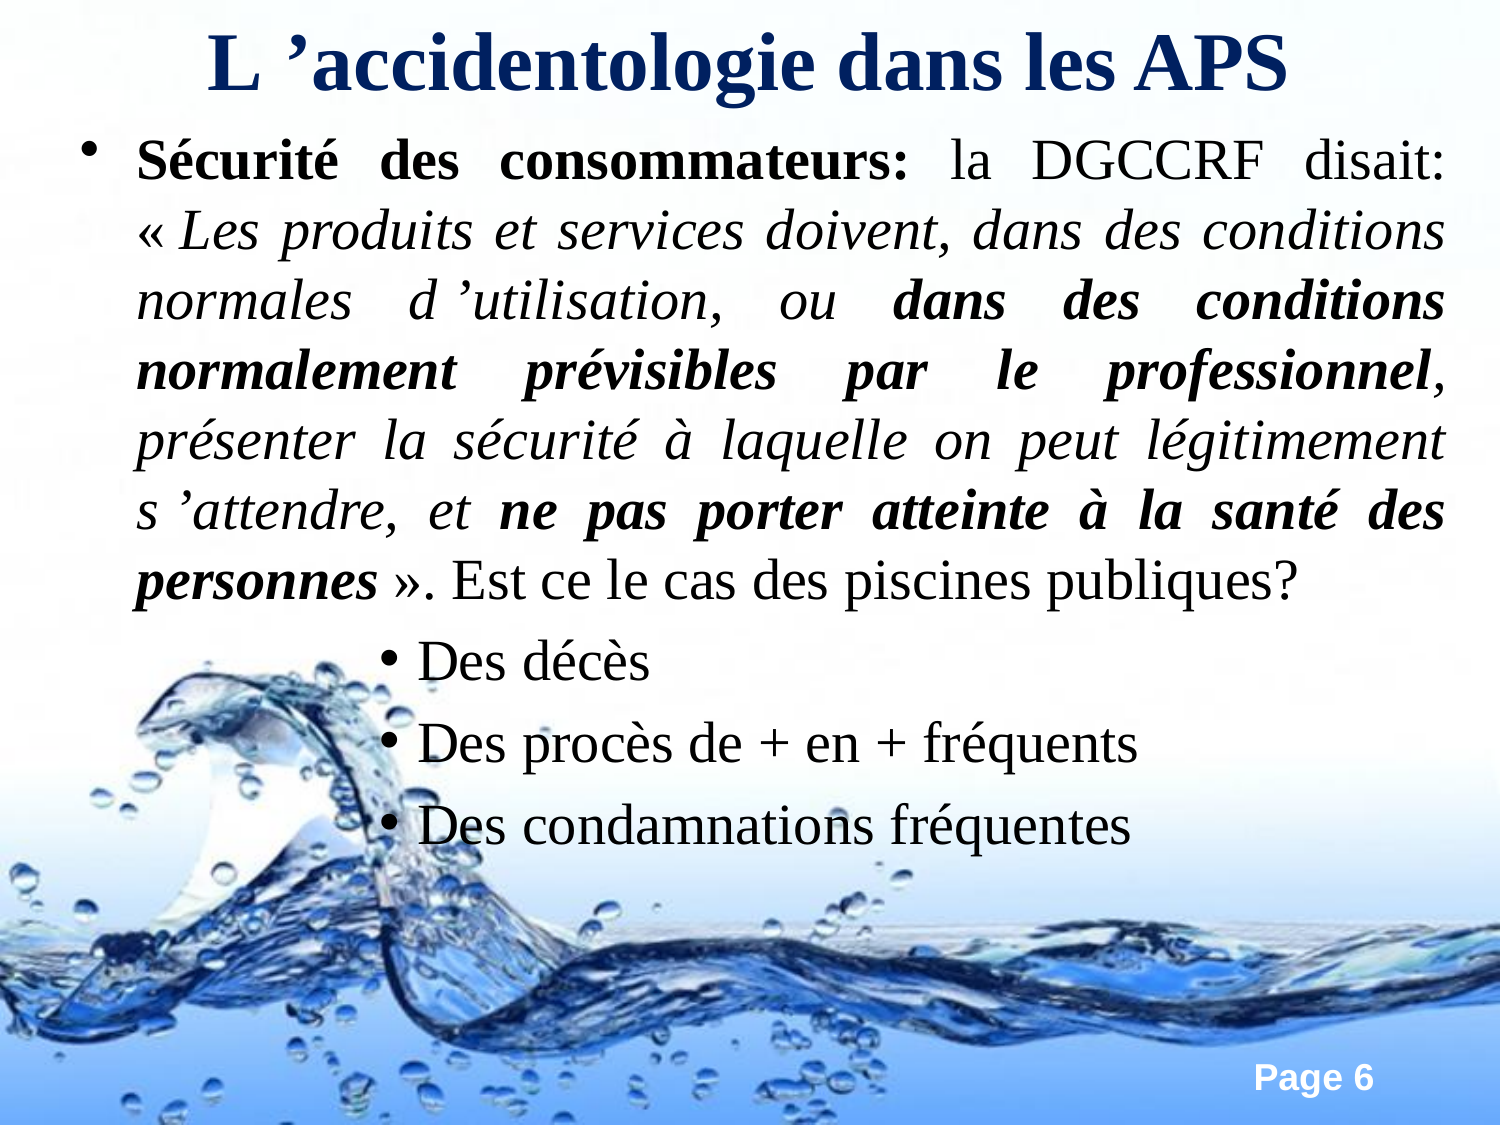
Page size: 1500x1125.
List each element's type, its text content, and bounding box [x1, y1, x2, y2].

picture [0, 0, 1500, 1125]
title L ’accidentologie dans les APS [112, 0, 1388, 113]
list Sécurité des consommateurs: la DGCCRF disait: « Les produits et services doivent, dans des conditions normales d ’utilisation, ou dans des conditions normalement prévisibles par le professionnel, présenter la sécurité à laquelle on peut légitimement s ’attendre, et ne pas porter atteinte à la santé des personnes ». Est ce le cas des piscines publiques? Des décès Des procès de + en + fréquents Des condamnations fréquentes [64, 113, 1462, 839]
